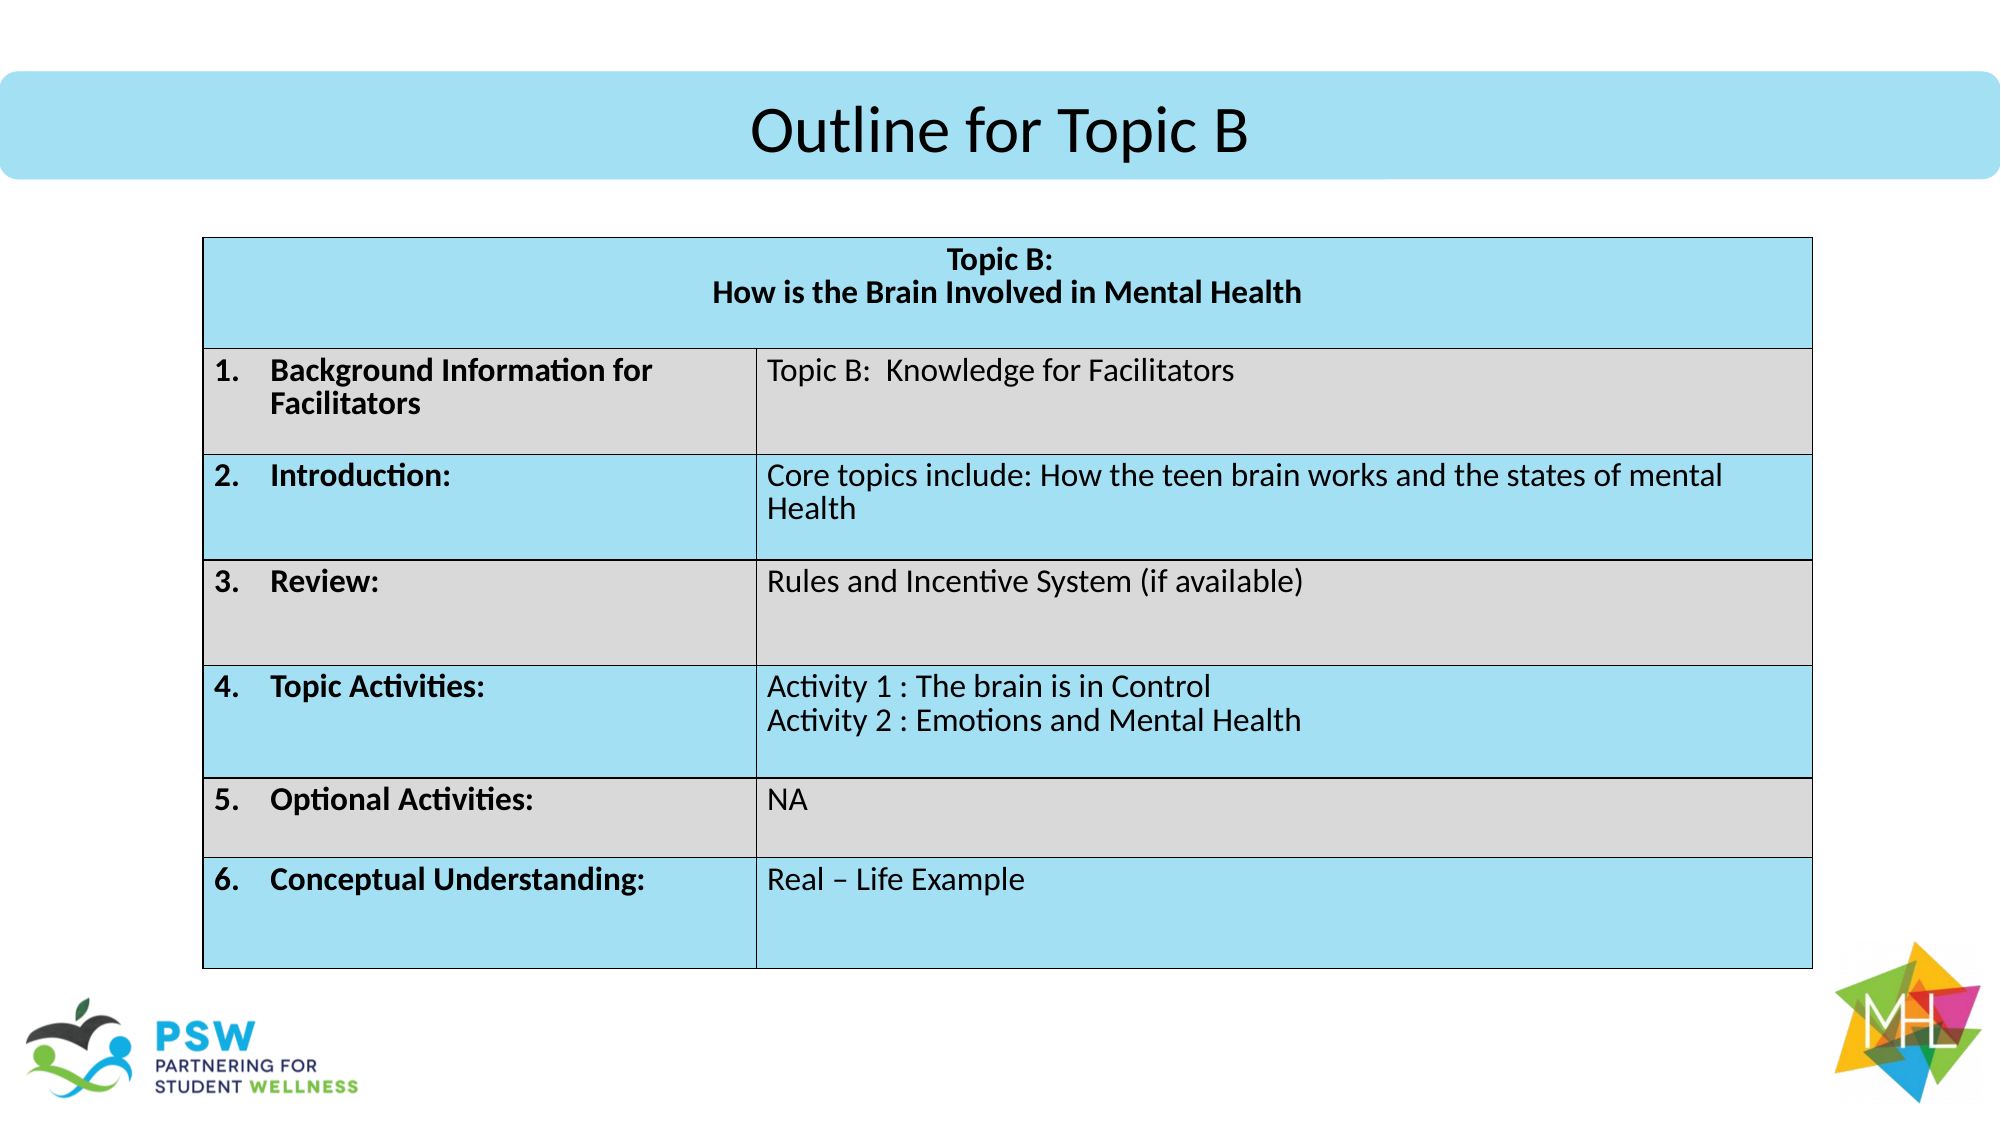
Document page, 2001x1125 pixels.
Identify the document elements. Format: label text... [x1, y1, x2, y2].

table_cell Introduction: [204, 455, 756, 559]
table_cell NA [757, 779, 1812, 857]
table_cell Real – Life Example [757, 858, 1812, 968]
table_cell Review: [204, 561, 756, 665]
table_cell Conceptual Understanding: [204, 858, 756, 968]
table_cell Rules and Incentive System (if available) [757, 561, 1812, 665]
picture [0, 0, 2001, 1125]
table_header Topic B: How is the Brain Involved in Mental Health [204, 238, 1812, 348]
text_box Outline for Topic B [0, 72, 2000, 179]
table_cell Activity 1 : The brain is in Control Activity 2 : Emotions and Mental Health [757, 666, 1812, 777]
table_cell Topic B: Knowledge for Facilitators [757, 349, 1812, 454]
table_cell Optional Activities: [204, 779, 756, 857]
table_cell Topic Activities: [204, 666, 756, 777]
table_cell Background Information for Facilitators [204, 349, 756, 454]
table_cell Core topics include: How the teen brain works and the states of mental Health [757, 455, 1812, 559]
